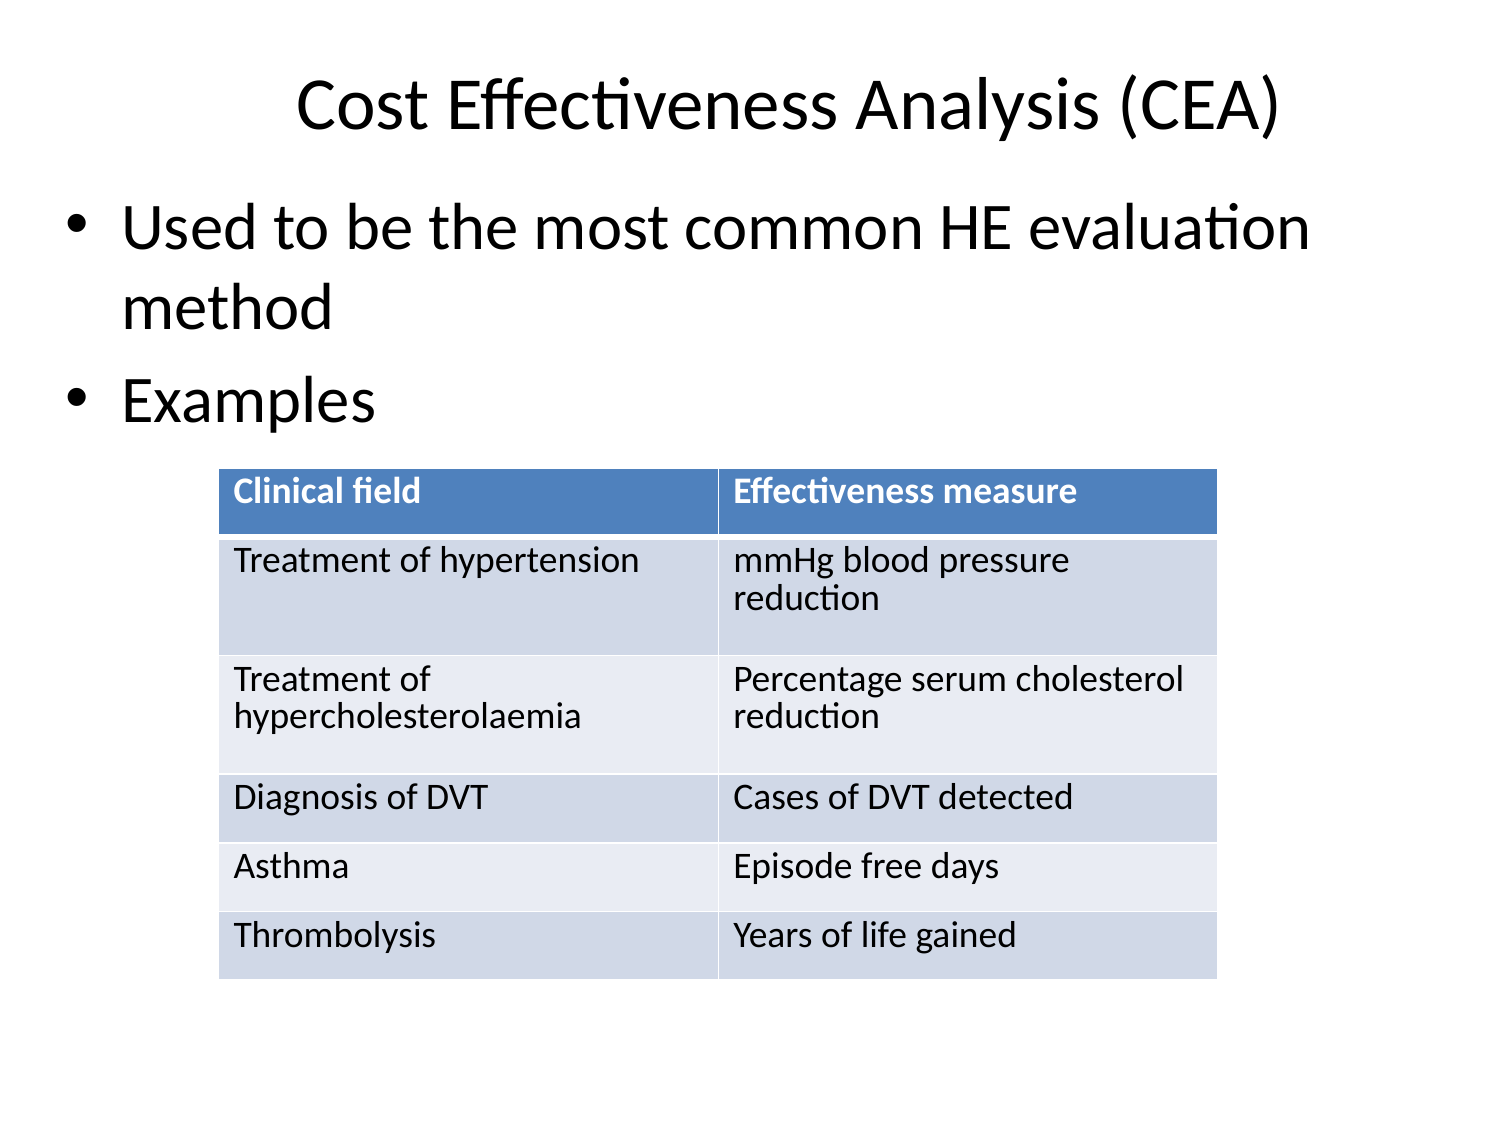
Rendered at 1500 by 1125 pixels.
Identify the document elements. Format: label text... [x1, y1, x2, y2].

table_cell Diagnosis of DVT [219, 775, 718, 842]
table_cell Cases of DVT detected [719, 775, 1217, 842]
table_cell Treatment of hypercholesterolaemia [219, 656, 718, 773]
table_header Effectiveness measure [719, 469, 1217, 534]
table_header Clinical field [219, 469, 718, 534]
table_cell Episode free days [719, 844, 1217, 911]
table_cell Years of life gained [719, 912, 1217, 979]
table_cell Asthma [219, 844, 718, 911]
table_cell mmHg blood pressure reduction [719, 540, 1217, 655]
list Used to be the most common HE evaluation method Examples [50, 174, 1500, 1013]
table_cell Percentage serum cholesterol reduction [719, 656, 1217, 773]
table_cell Thrombolysis [219, 912, 718, 979]
table_cell Treatment of hypertension [219, 540, 718, 655]
title Cost Effectiveness Analysis (CEA) [62, 24, 1500, 174]
